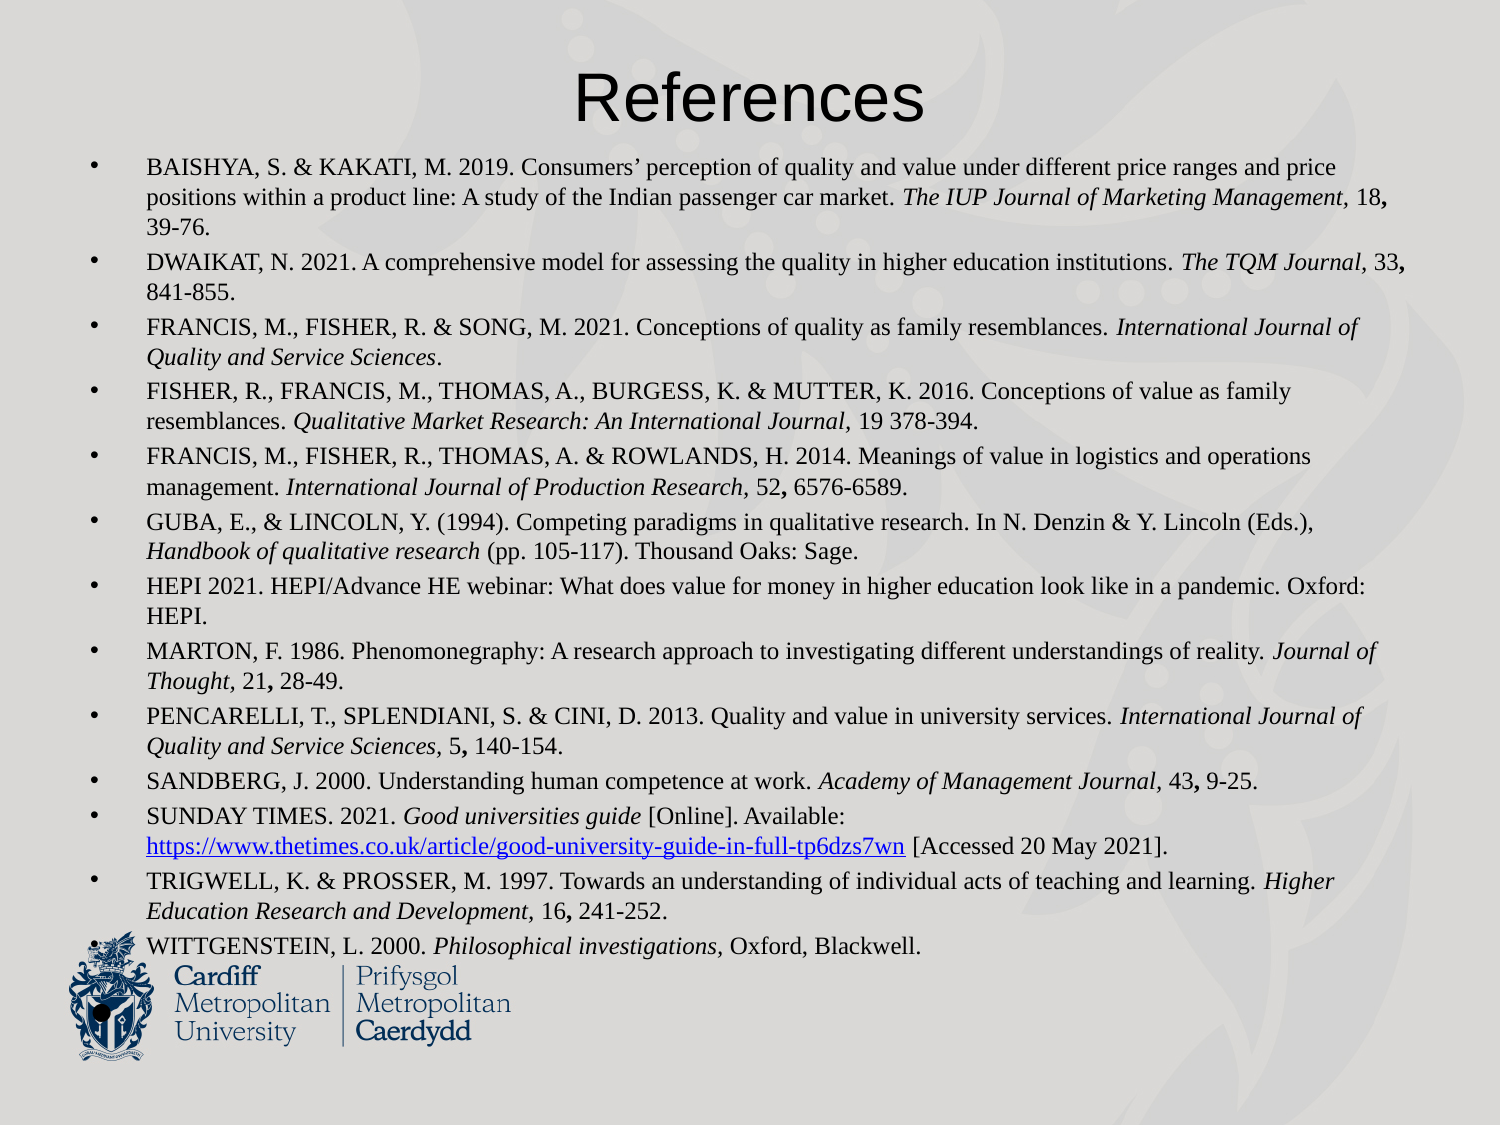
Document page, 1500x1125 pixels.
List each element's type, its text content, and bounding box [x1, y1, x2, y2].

title References [75, 45, 1425, 142]
picture [0, 0, 1500, 1125]
list BAISHYA, S. & KAKATI, M. 2019. Consumers’ perception of quality and value under different price ranges and price positions within a product line: A study of the Indian passenger car market. The IUP Journal of Marketing Management, 18, 39-76. DWAIKAT, N. 2021. A comprehensive model for assessing the quality in higher education institutions. The TQM Journal, 33, 841-855. FRANCIS, M., FISHER, R. & SONG, M. 2021. Conceptions of quality as family resemblances. International Journal of Quality and Service Sciences. FISHER, R., FRANCIS, M., THOMAS, A., BURGESS, K. & MUTTER, K. 2016. Conceptions of value as family resemblances. Qualitative Market Research: An International Journal, 19 378-394. FRANCIS, M., FISHER, R., THOMAS, A. & ROWLANDS, H. 2014. Meanings of value in logistics and operations management. International Journal of Production Research, 52, 6576-6589. GUBA, E., & LINCOLN, Y. (1994). Competing paradigms in qualitative research. In N. Denzin & Y. Lincoln (Eds.), Handbook of qualitative research (pp. 105-117). Thousand Oaks: Sage. HEPI 2021. HEPI/Advance HE webinar: What does value for money in higher education look like in a pandemic. Oxford: HEPI. MARTON, F. 1986. Phenomonegraphy: A research approach to investigating different understandings of reality. Journal of Thought, 21, 28-49. PENCARELLI, T., SPLENDIANI, S. & CINI, D. 2013. Quality and value in university services. International Journal of Quality and Service Sciences, 5, 140-154. SANDBERG, J. 2000. Understanding human competence at work. Academy of Management Journal, 43, 9-25. SUNDAY TIMES. 2021. Good universities guide [Online]. Available: https://www.thetimes.co.uk/article/good-university-guide-in-full-tp6dzs7wn [Accessed 20 May 2021]. TRIGWELL, K. & PROSSER, M. 1997. Towards an understanding of individual acts of teaching and learning. Higher Education Research and Development, 16, 241-252. WITTGENSTEIN, L. 2000. Philosophical investigations, Oxford, Blackwell. [75, 142, 1425, 1000]
